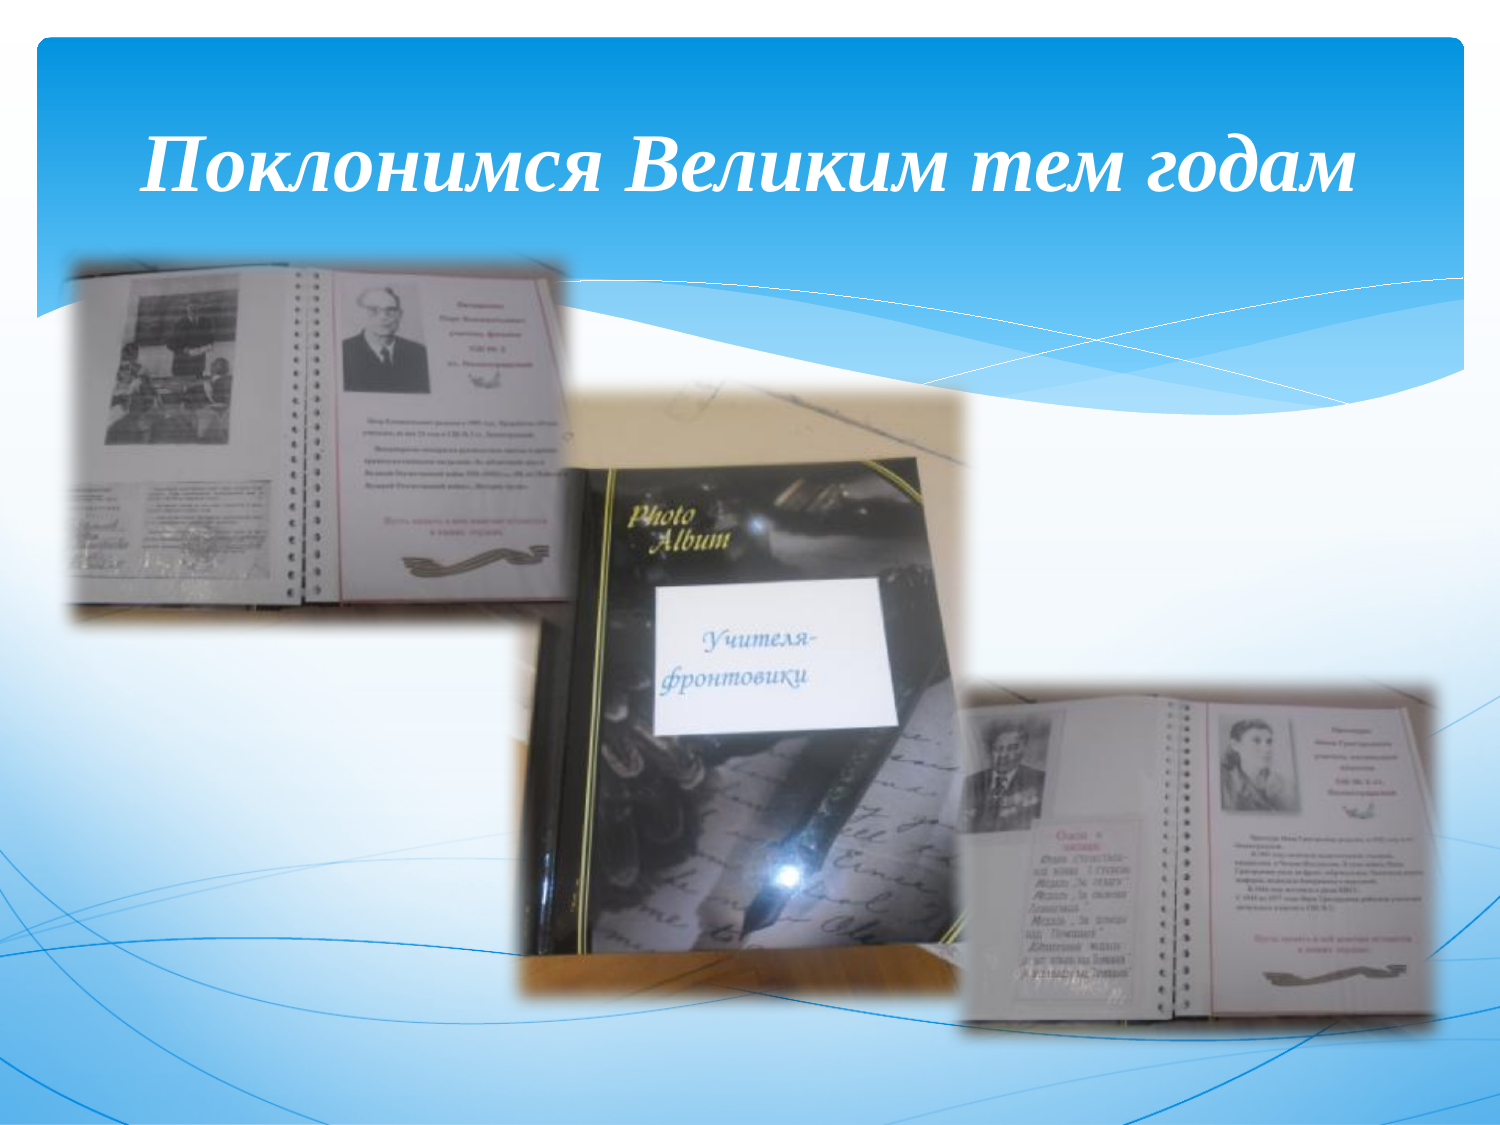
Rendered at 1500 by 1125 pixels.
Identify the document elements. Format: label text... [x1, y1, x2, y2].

picture [53, 243, 1453, 1051]
title Поклонимся Великим тем годам [75, 55, 1425, 261]
